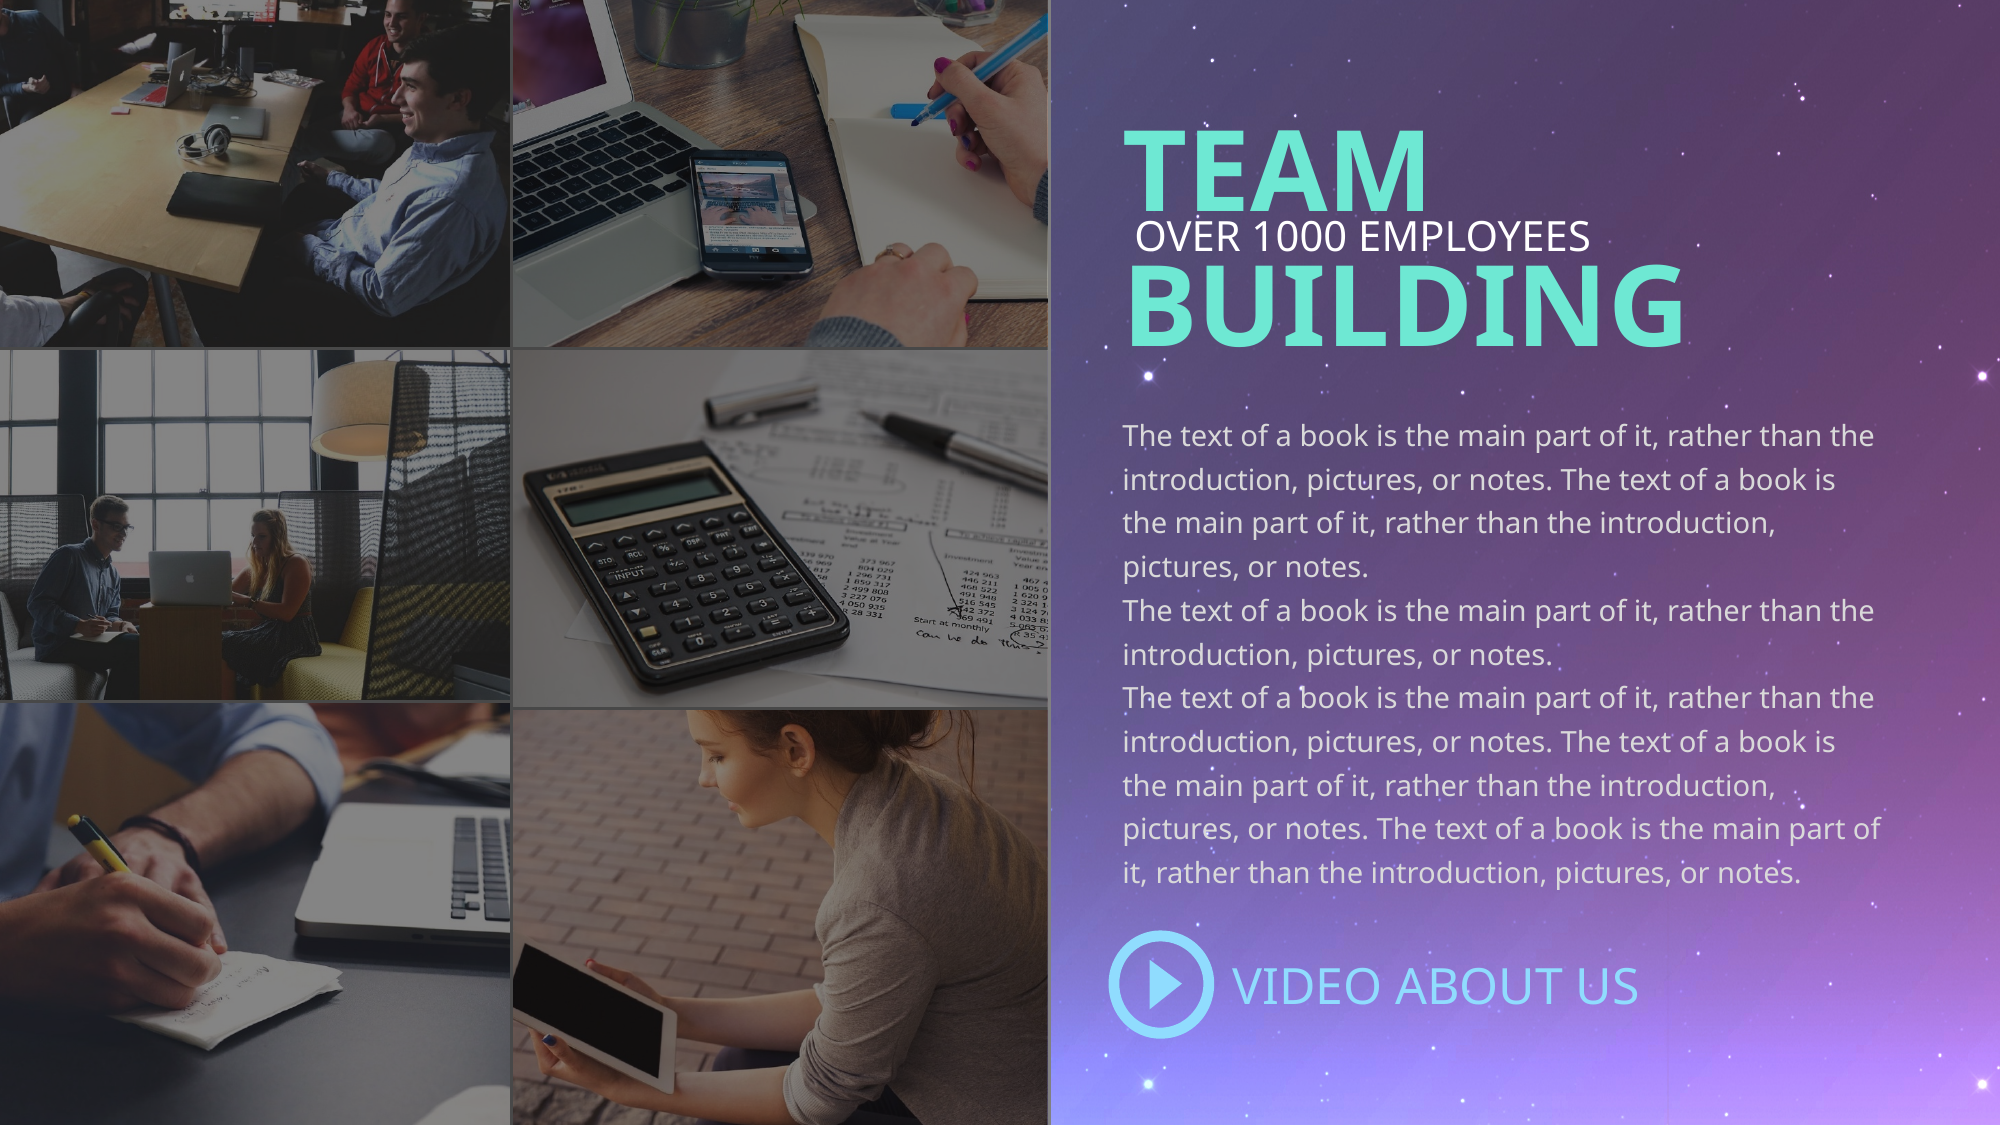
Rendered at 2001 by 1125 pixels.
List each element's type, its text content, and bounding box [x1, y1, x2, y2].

picture [1051, 0, 2000, 1125]
text_box VIDEO ABOUT US [1217, 946, 1726, 1022]
text_box TEAM BUILDING [1107, 91, 2000, 377]
text_box The text of a book is the main part of it, rather than the introduction, pictures, or notes. The text of a book is the main part of it, rather than the introduction, pictures, or notes. The text of a book is the main part of it, rather than the introduction, pictures, or notes. The text of a book is the main part of it, rather than the introduction, pictures, or notes. The text of a book is the main part of it, rather than the introduction, pictures, or notes. The text of a book is the main part of it, rather than the introduction, pictures, or notes. [1107, 401, 1900, 941]
text_box [1108, 930, 1215, 1039]
text_box OVER 1000 EMPLOYEES [1119, 202, 1778, 268]
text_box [0, 0, 1048, 1125]
